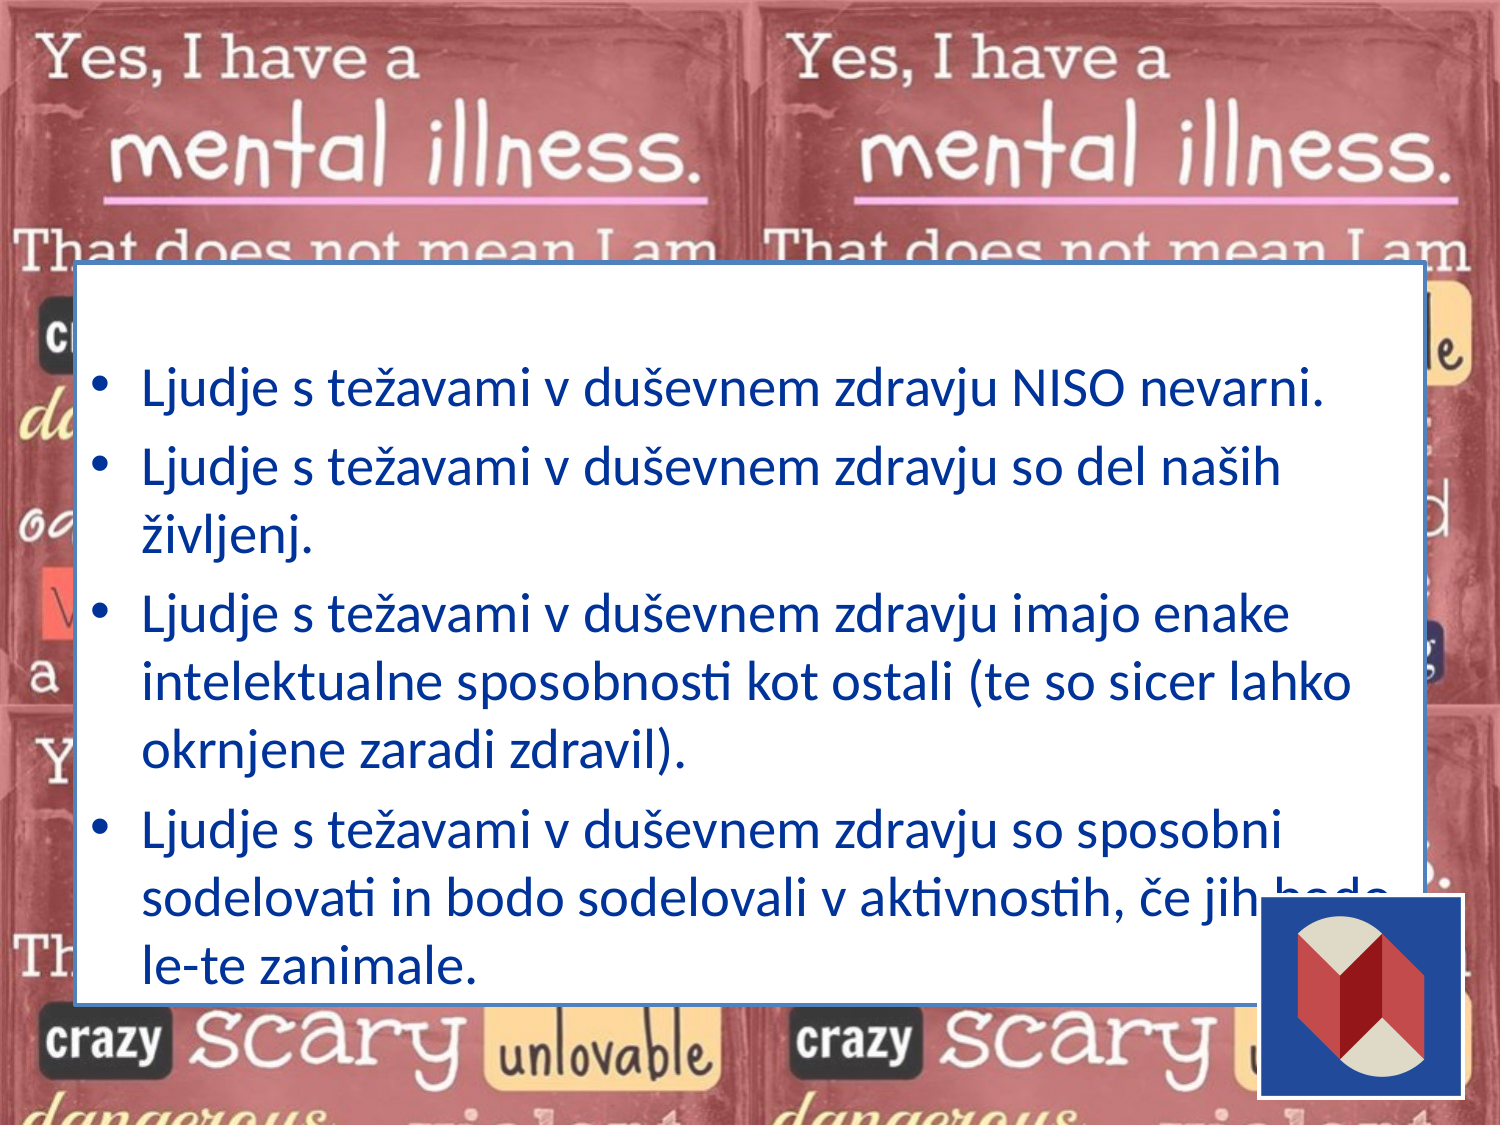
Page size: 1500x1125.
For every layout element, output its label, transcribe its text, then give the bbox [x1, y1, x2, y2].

picture [0, 0, 1500, 1125]
list Ljudje s težavami v duševnem zdravju NISO nevarni. Ljudje s težavami v duševnem zdravju so del naših življenj. Ljudje s težavami v duševnem zdravju imajo enake intelektualne sposobnosti kot ostali (te so sicer lahko okrnjene zaradi zdravil). Ljudje s težavami v duševnem zdravju so sposobni sodelovati in bodo sodelovali v aktivnostih, če jih bodo le-te zanimale. [73, 260, 1427, 1007]
